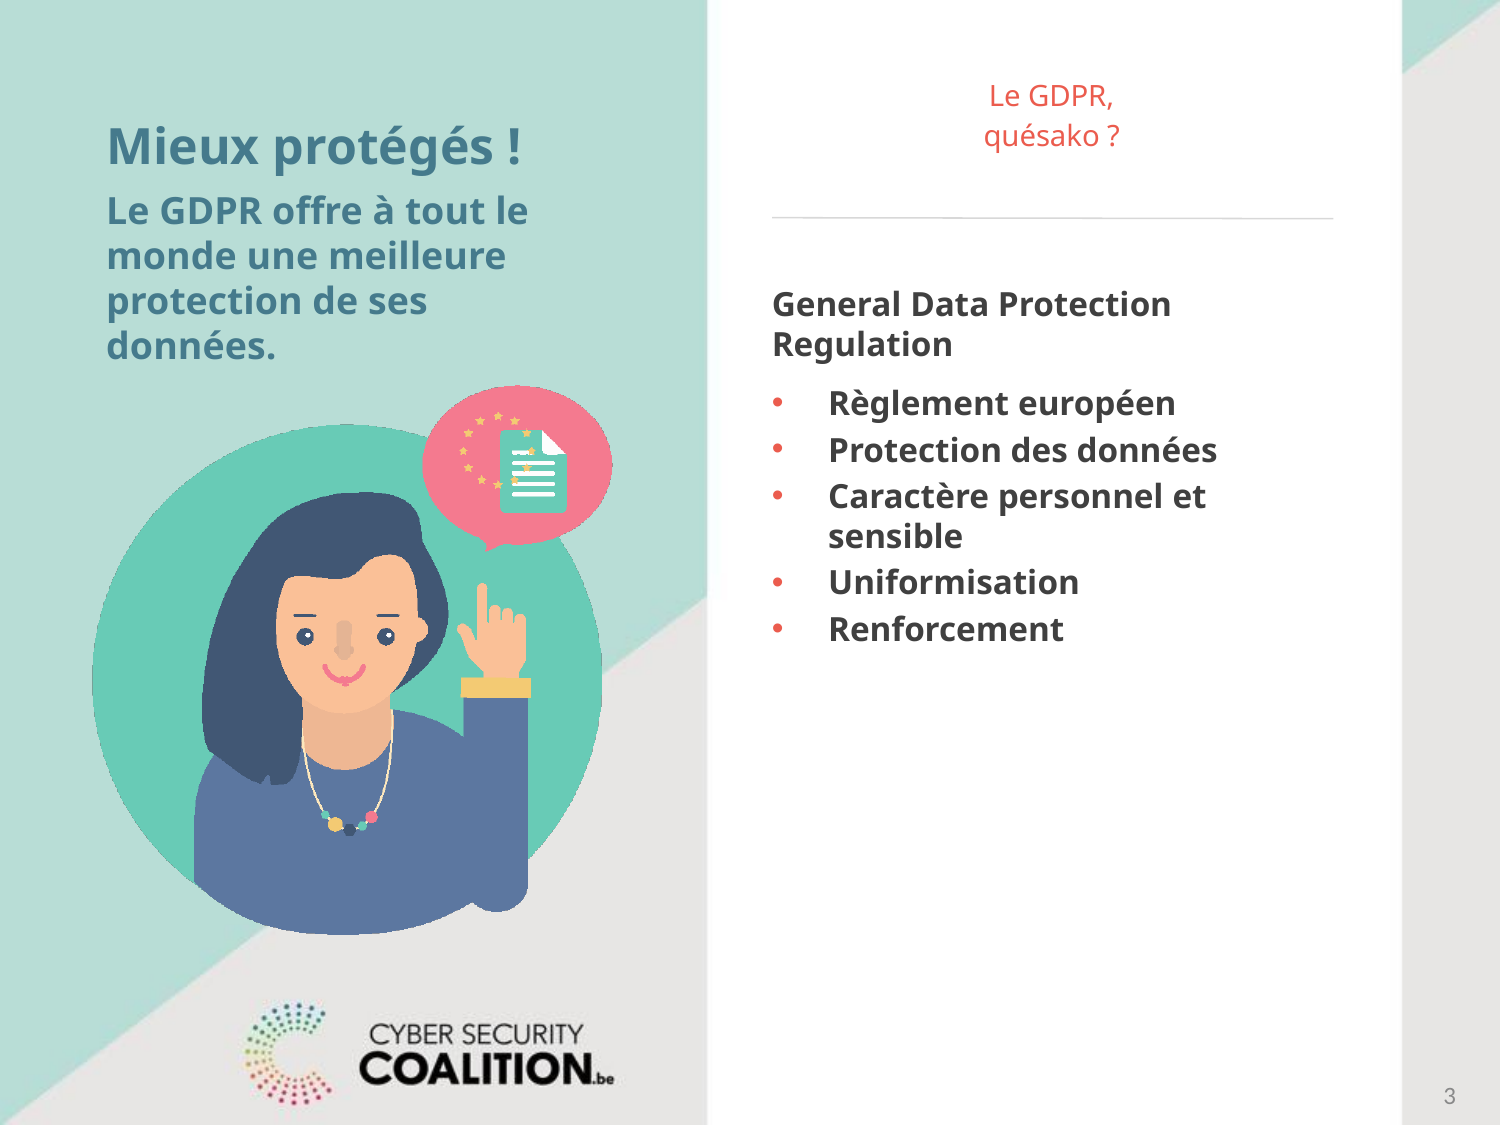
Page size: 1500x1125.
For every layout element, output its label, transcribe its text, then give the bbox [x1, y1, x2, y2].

picture [0, 0, 1500, 1125]
list General Data Protection Regulation Règlement européen Protection des données Caractère personnel et sensible Uniformisation Renforcement [756, 275, 1349, 1018]
title Le GDPR, quésako ? [750, 67, 1362, 163]
text_box Mieux protégés ! Le GDPR offre à tout le monde une meilleure protection de ses données. [91, 107, 603, 299]
slide_number ‹#› [1400, 1063, 1500, 1125]
